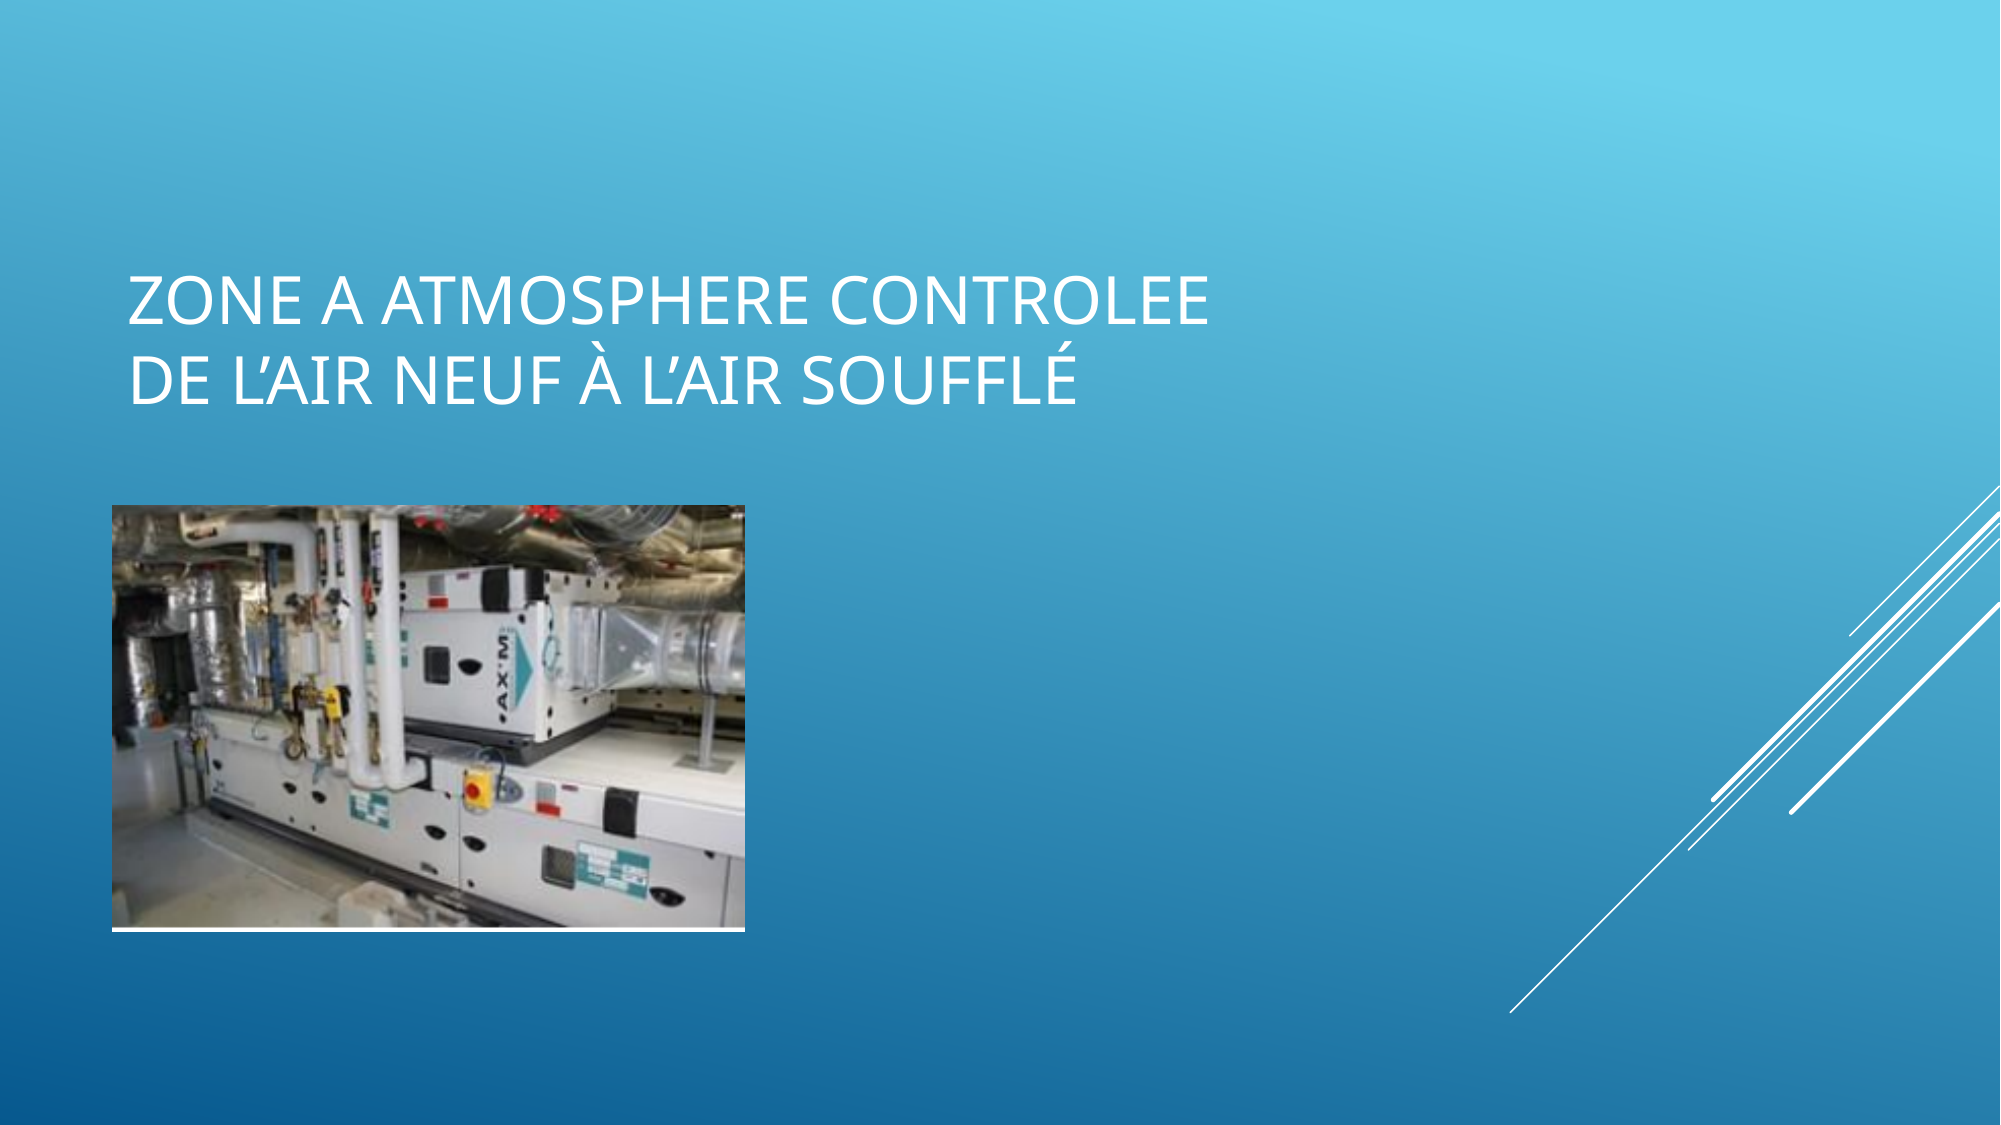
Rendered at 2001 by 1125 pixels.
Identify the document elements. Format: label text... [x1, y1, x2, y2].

title ZONE A ATMOSPHERE CONTROLEE De l’air neuf à l’air soufflé [112, 112, 1763, 563]
picture [111, 505, 745, 932]
